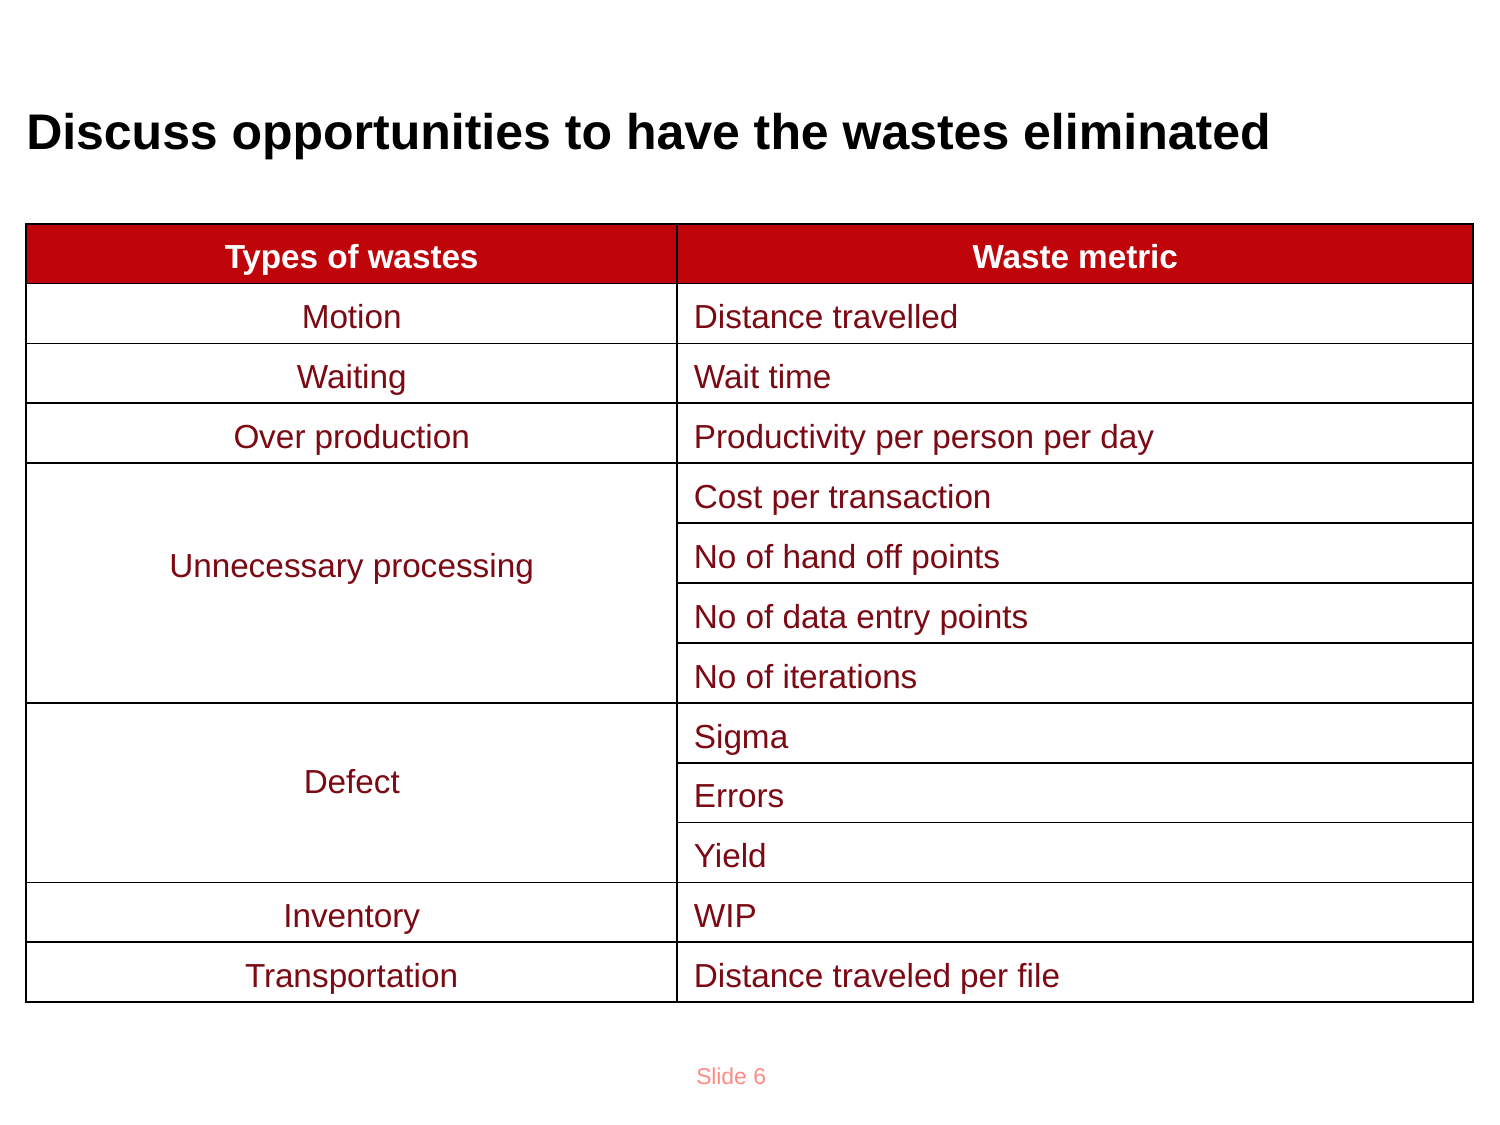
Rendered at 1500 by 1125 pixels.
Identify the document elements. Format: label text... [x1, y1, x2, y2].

table_cell Wait time [678, 344, 1472, 402]
table_cell Inventory [27, 883, 676, 941]
table_header Types of wastes [27, 225, 676, 283]
table_cell Sigma [678, 704, 1472, 762]
table_cell Distance travelled [678, 284, 1472, 343]
table_cell Over production [27, 404, 676, 462]
table_cell Defect [27, 704, 676, 882]
table_cell WIP [678, 883, 1472, 941]
table_cell No of iterations [678, 644, 1472, 702]
table_cell Motion [27, 284, 676, 343]
table_cell No of data entry points [678, 584, 1472, 642]
table_cell Waiting [27, 344, 676, 402]
table_cell Errors [678, 764, 1472, 822]
table_cell Productivity per person per day [678, 404, 1472, 462]
table_cell Transportation [27, 943, 676, 1001]
table_cell Yield [678, 823, 1472, 882]
table_header Waste metric [678, 225, 1472, 283]
table_cell Distance traveled per file [678, 943, 1472, 1001]
table_cell Cost per transaction [678, 464, 1472, 522]
table_cell Unnecessary processing [27, 464, 676, 702]
table_cell No of hand off points [678, 524, 1472, 582]
title Discuss opportunities to have the wastes eliminated [26, 99, 1472, 223]
